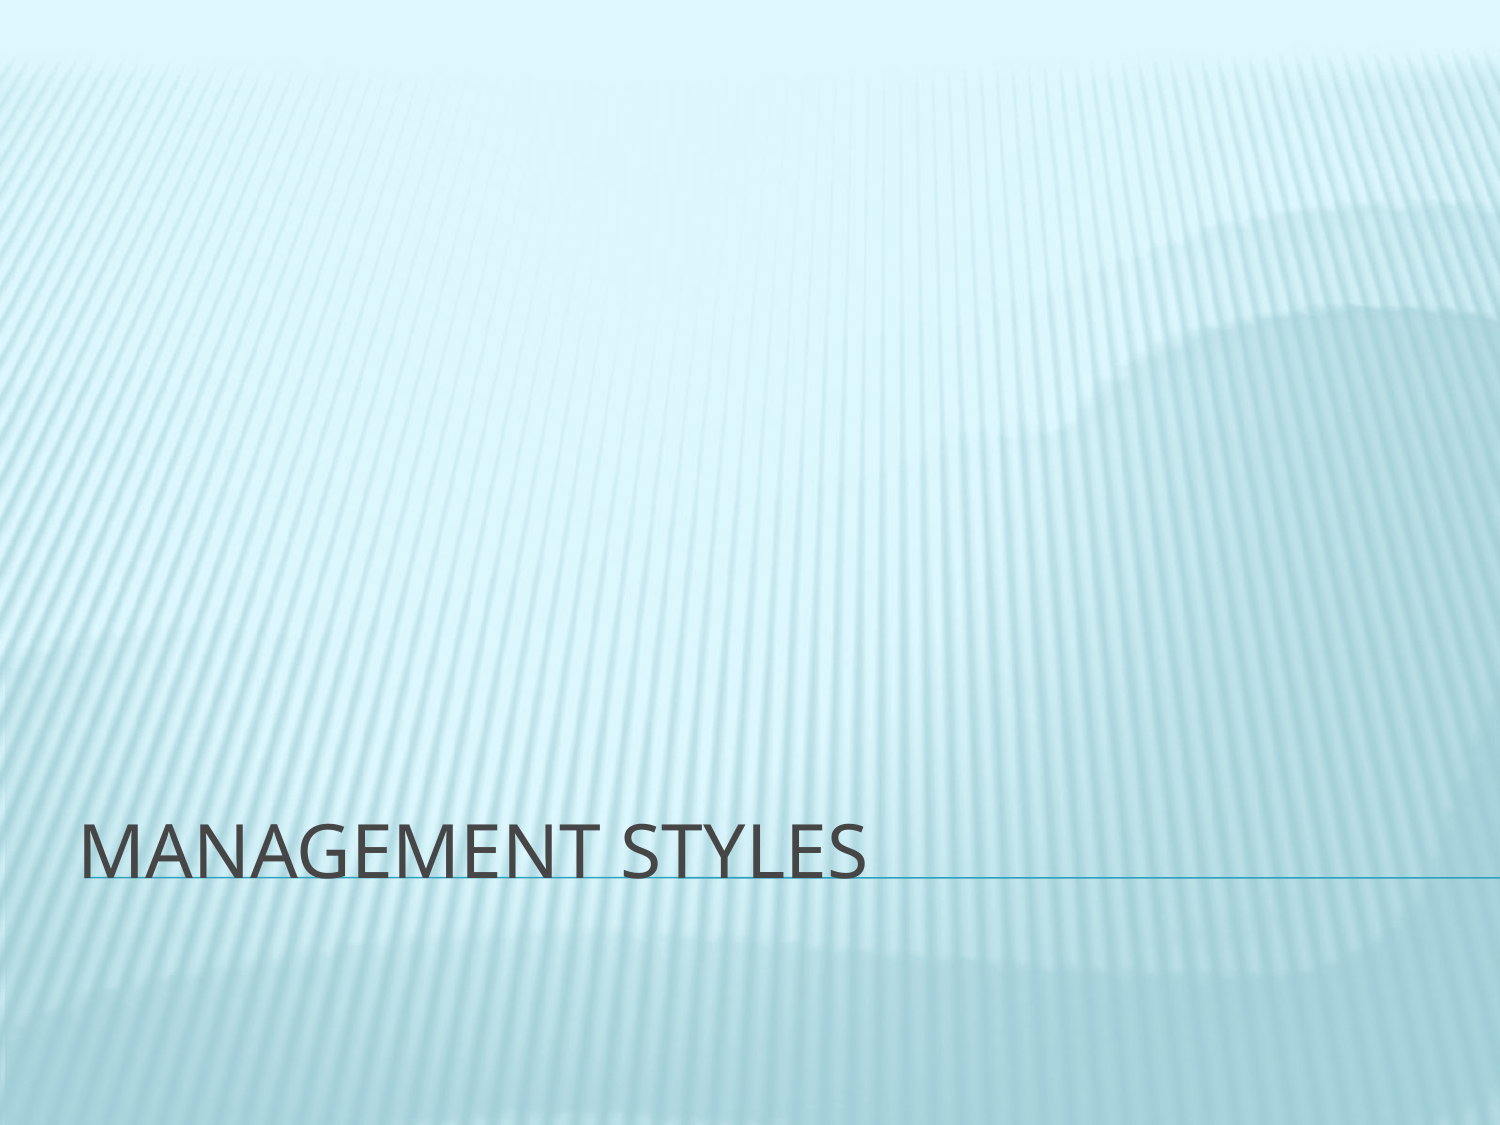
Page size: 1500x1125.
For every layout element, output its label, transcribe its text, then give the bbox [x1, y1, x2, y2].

title Management Styles [62, 796, 1450, 997]
